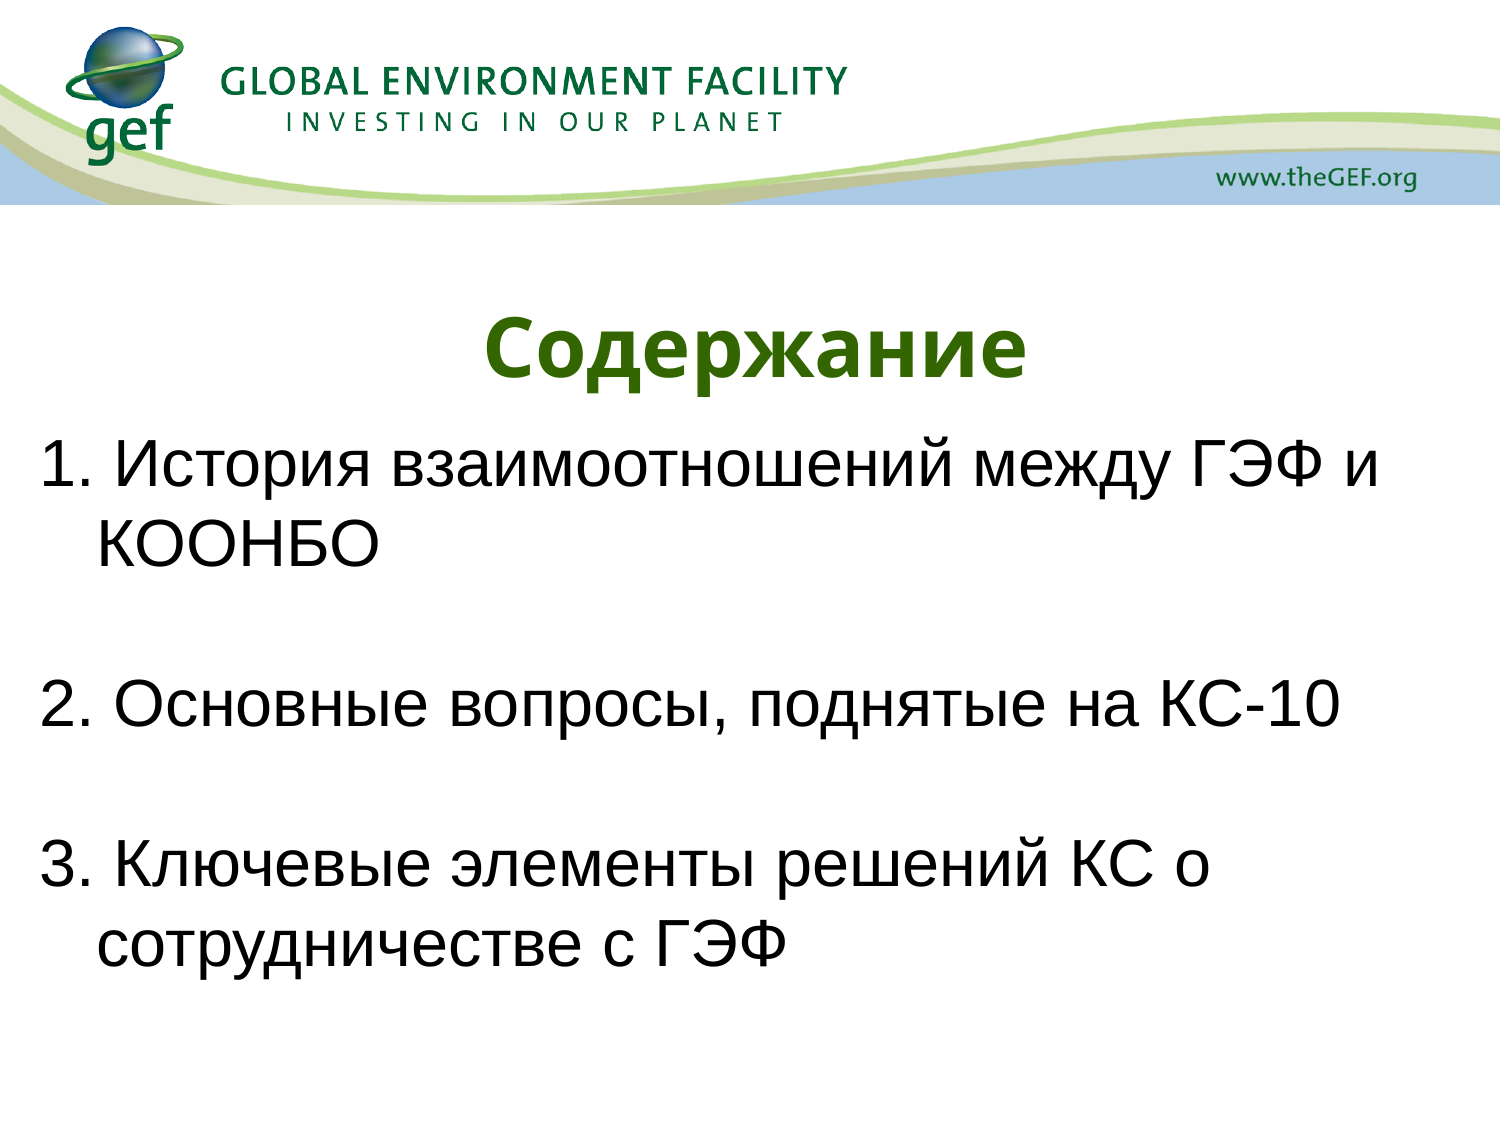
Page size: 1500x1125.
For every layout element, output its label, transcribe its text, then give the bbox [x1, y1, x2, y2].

text_box Содержание [76, 249, 1436, 412]
text_box 1. История взаимоотношений между ГЭФ и КООНБО 2. Основные вопросы, поднятые на КС-10 3. Ключевые элементы решений КС о сотрудничестве с ГЭФ [24, 412, 1500, 988]
picture [0, 0, 1500, 205]
